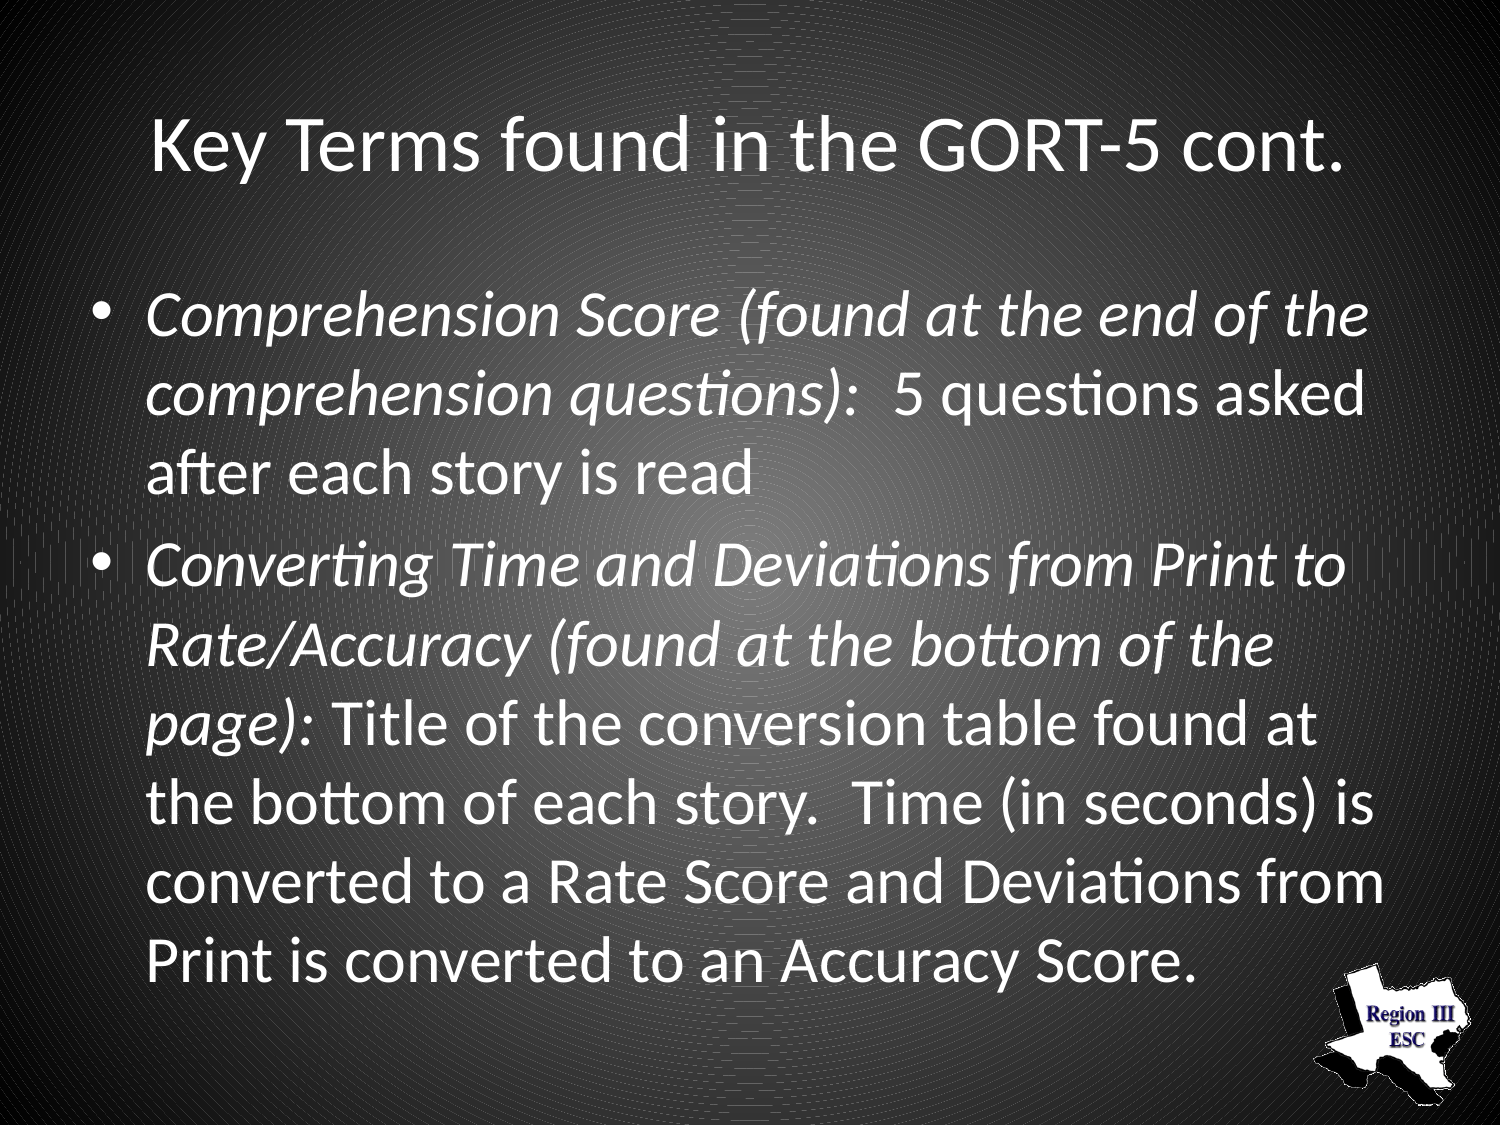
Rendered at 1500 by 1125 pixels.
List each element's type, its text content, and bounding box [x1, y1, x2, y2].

footer [512, 1042, 988, 1103]
picture [1312, 962, 1472, 1108]
title Key Terms found in the GORT-5 cont. [75, 45, 1425, 233]
list Comprehension Score (found at the end of the comprehension questions): 5 questions asked after each story is read Converting Time and Deviations from Print to Rate/Accuracy (found at the bottom of the page): Title of the conversion table found at the bottom of each story. Time (in seconds) is converted to a Rate Score and Deviations from Print is converted to an Accuracy Score. [75, 262, 1425, 1005]
